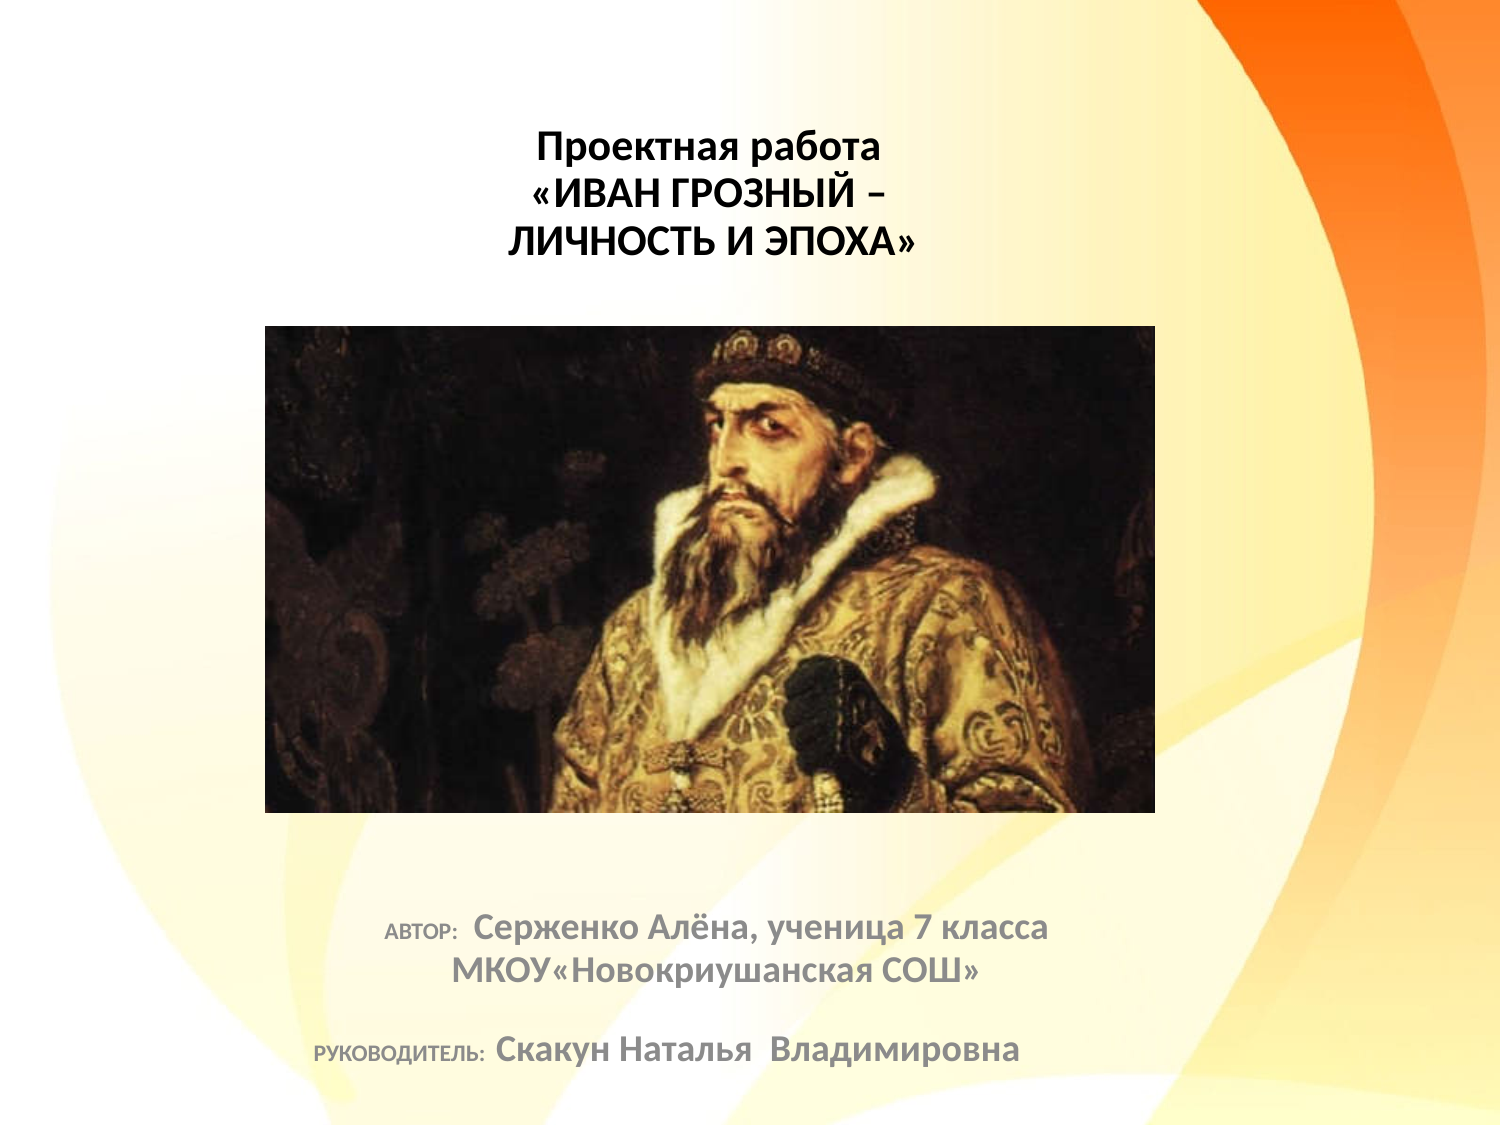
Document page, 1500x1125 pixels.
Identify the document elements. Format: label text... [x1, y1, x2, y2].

subtitle АВТОР: Серженко Алёна, ученица 7 класса МКОУ«Новокриушанская СОШ» РУКОВОДИТЕЛЬ: Скакун Наталья Владимировна [183, 550, 1252, 1083]
title Проектная работа «ИВАН ГРОЗНЫЙ – ЛИЧНОСТЬ И ЭПОХА» [76, 113, 1352, 327]
picture [0, 0, 1500, 1125]
